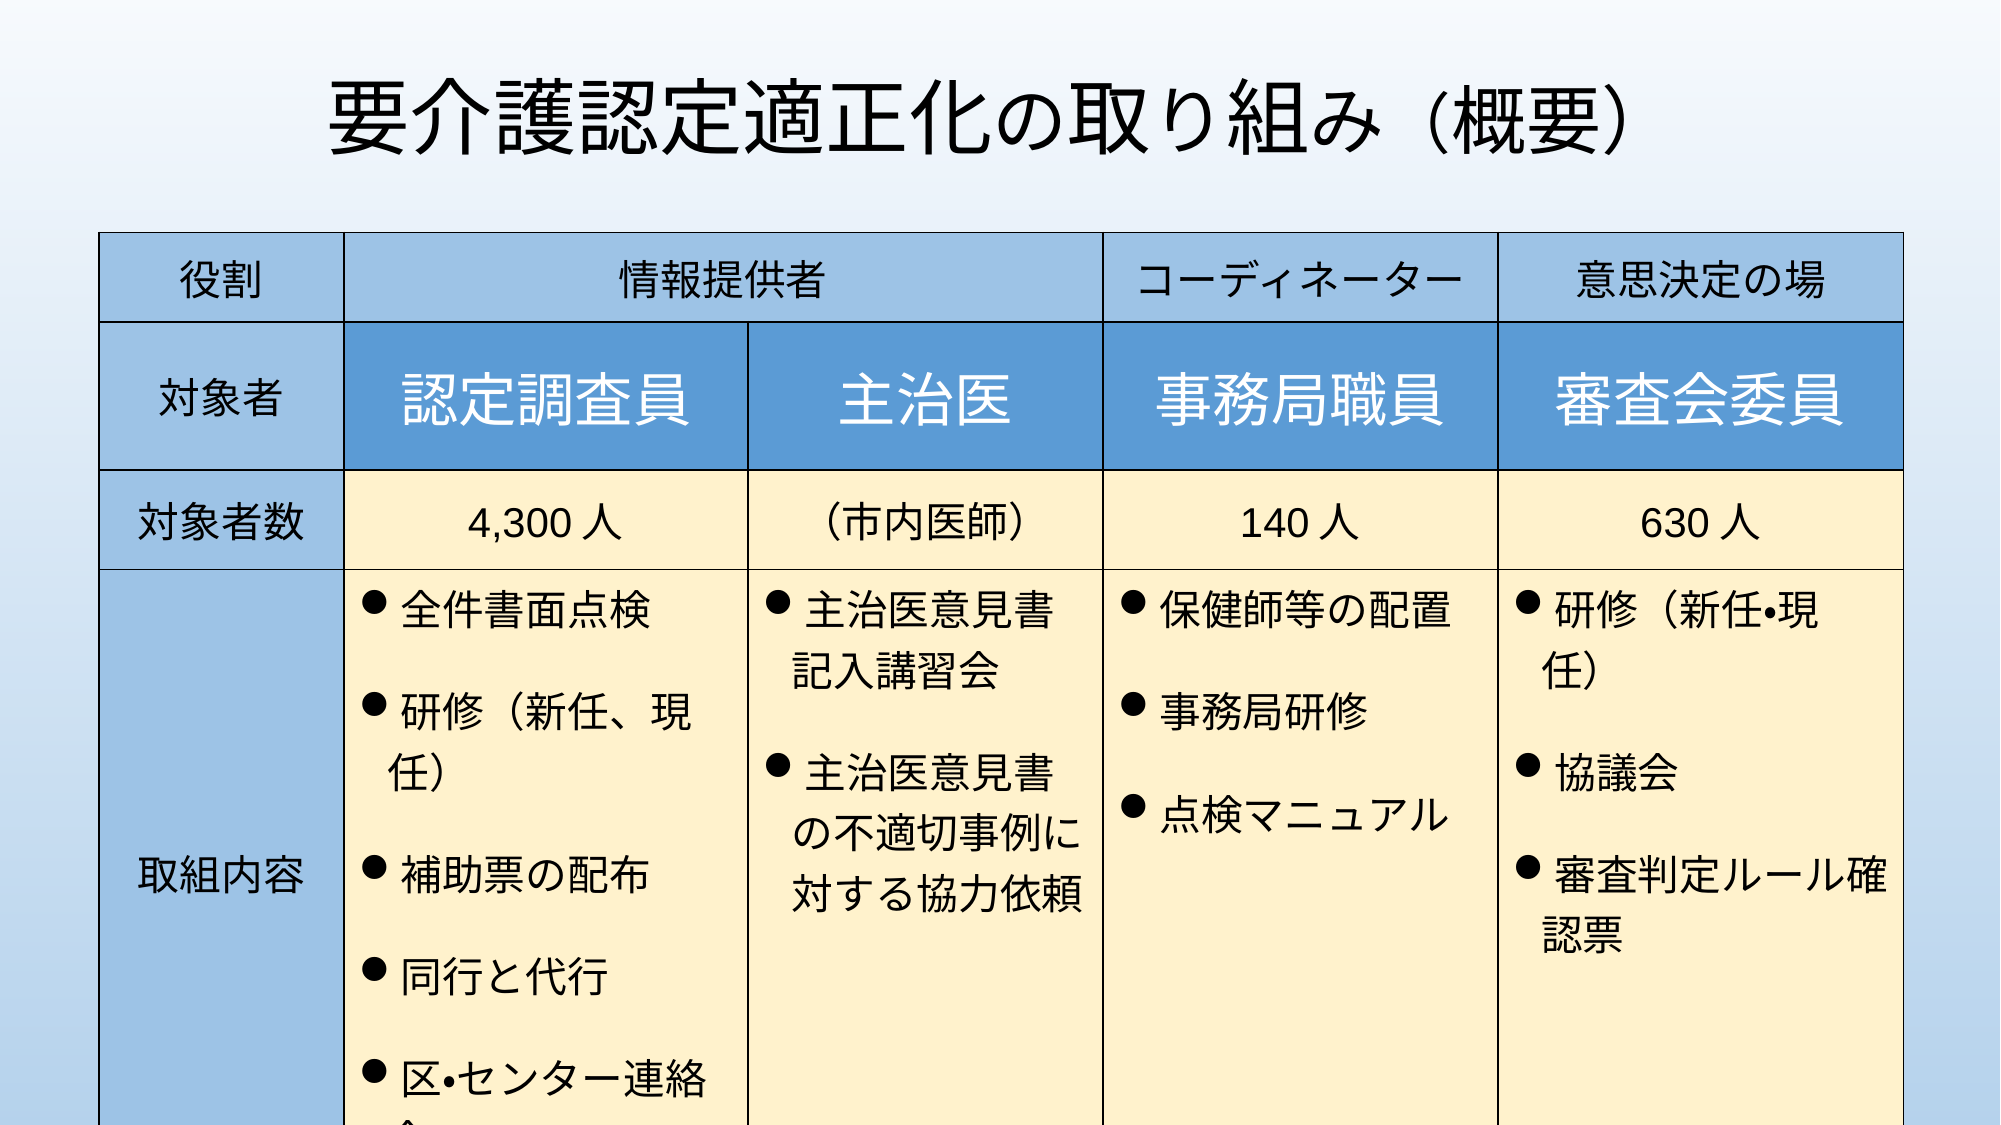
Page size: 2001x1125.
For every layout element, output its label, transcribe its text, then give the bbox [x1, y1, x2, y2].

table_cell 対象者数 [100, 471, 343, 569]
table_header 役割 [100, 233, 343, 321]
table_header 情報提供者 [345, 233, 1102, 321]
table_cell 主治医意見書記入講習会 主治医意見書の不適切事例に対する協力依頼 [749, 570, 1102, 1125]
table_cell 630人 [1499, 471, 1903, 569]
table_cell （市内医師） [749, 471, 1102, 569]
table_cell 140人 [1104, 471, 1497, 569]
table_cell 保健師等の配置 事務局研修 点検マニュアル [1104, 570, 1497, 1125]
table_cell 取組内容 [100, 570, 343, 1125]
table_cell 対象者 [100, 323, 343, 469]
table_cell 審査会委員 [1499, 323, 1903, 469]
table_cell 全件書面点検 研修（新任、現任） 補助票の配布 同行と代行 区・センター連絡会 [345, 570, 747, 1125]
table_header 意思決定の場 [1499, 233, 1903, 321]
text_box 要介護認定適正化の取り組み（概要） [311, 57, 1691, 173]
table_cell 事務局職員 [1104, 323, 1497, 469]
table_cell 研修（新任・現任） 協議会 審査判定ルール確認票 [1499, 570, 1903, 1125]
table_cell 4,300人 [345, 471, 747, 569]
table_header コーディネーター [1104, 233, 1497, 321]
table_cell 主治医 [749, 323, 1102, 469]
table_cell 認定調査員 [345, 323, 747, 469]
